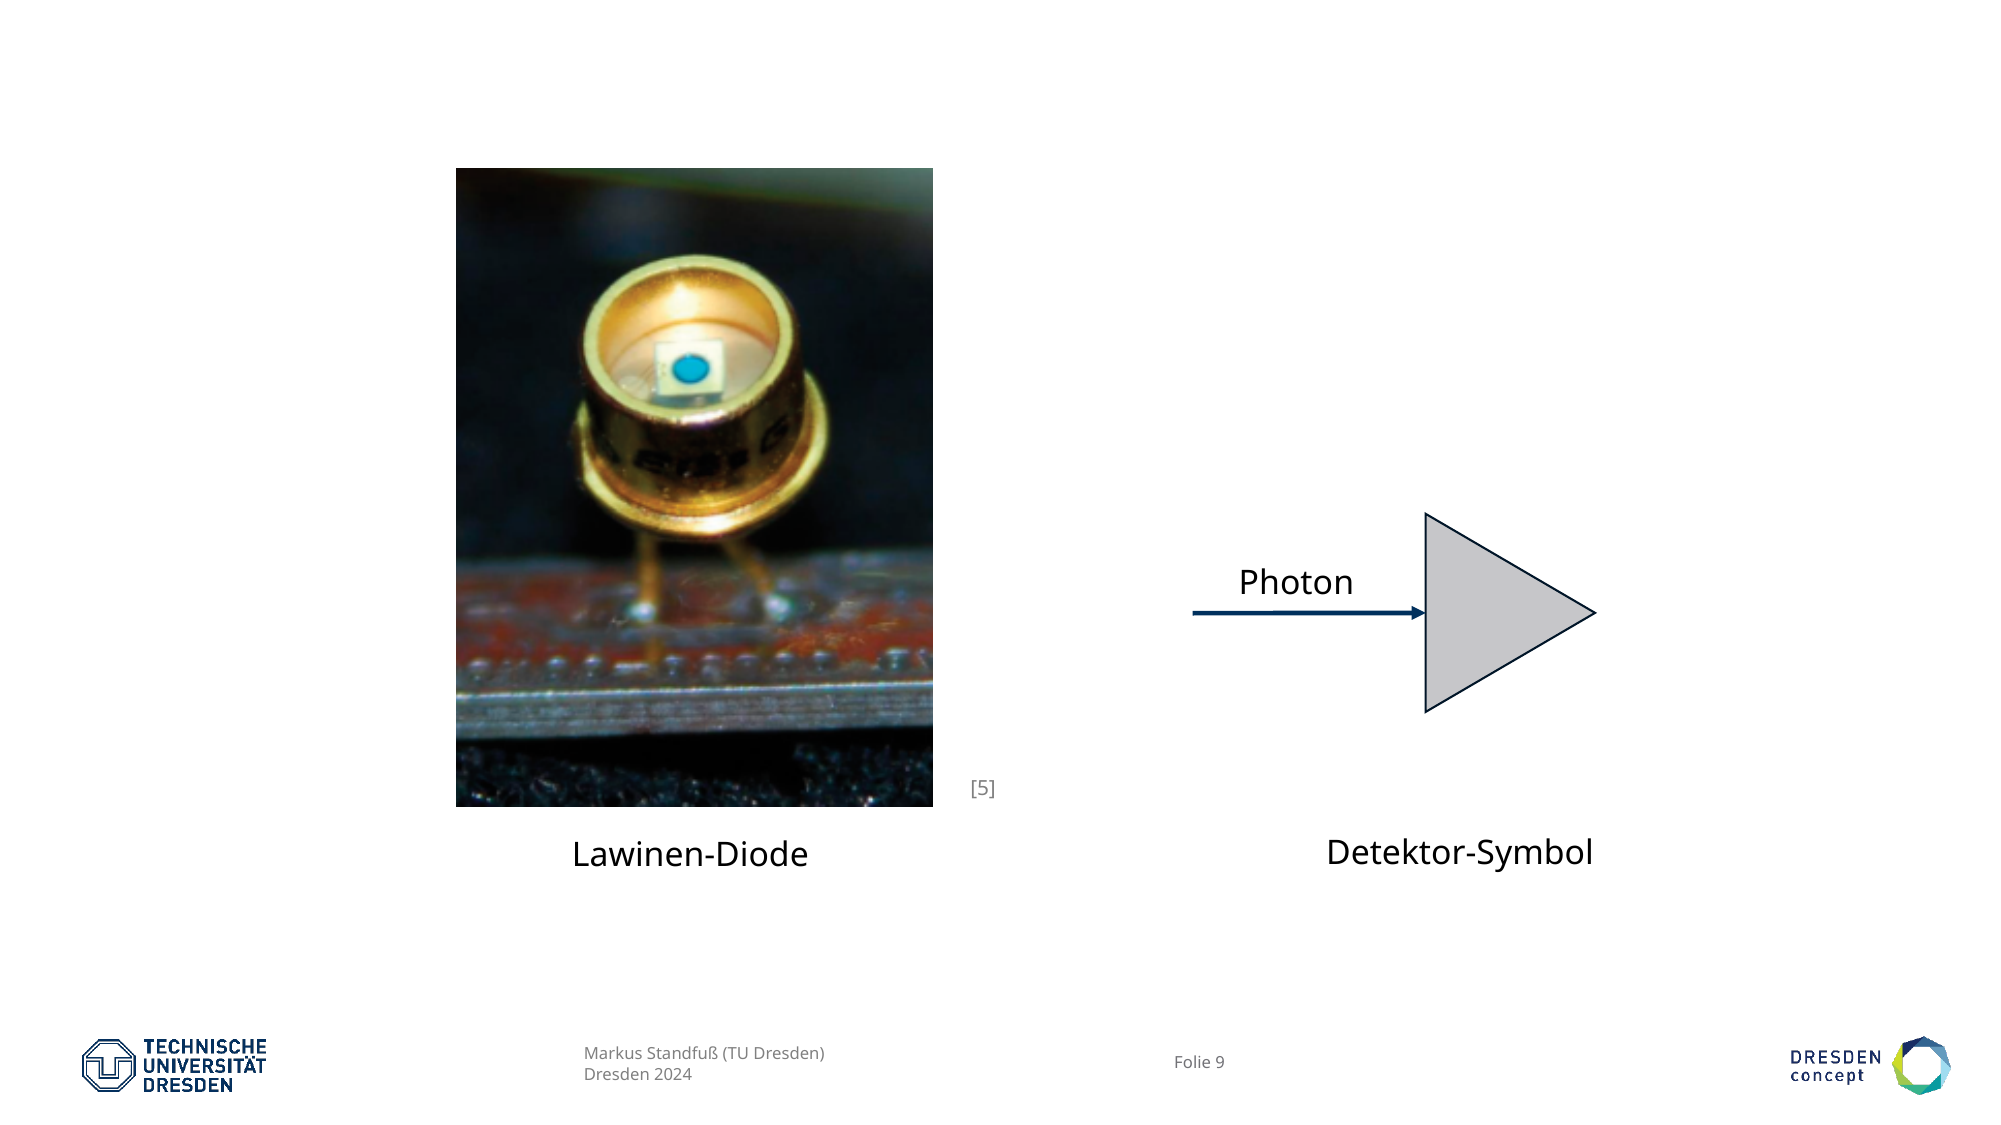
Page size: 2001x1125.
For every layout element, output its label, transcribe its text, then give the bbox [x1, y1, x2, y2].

text_box Detektor-Symbol [1311, 823, 1686, 879]
text_box [1424, 511, 1598, 714]
text_box [5] [955, 766, 1011, 807]
text_box Lawinen-Diode [557, 825, 832, 881]
picture [82, 1039, 266, 1092]
text_box Photon [1224, 552, 1394, 609]
picture [1791, 1036, 1951, 1095]
picture [456, 168, 933, 807]
